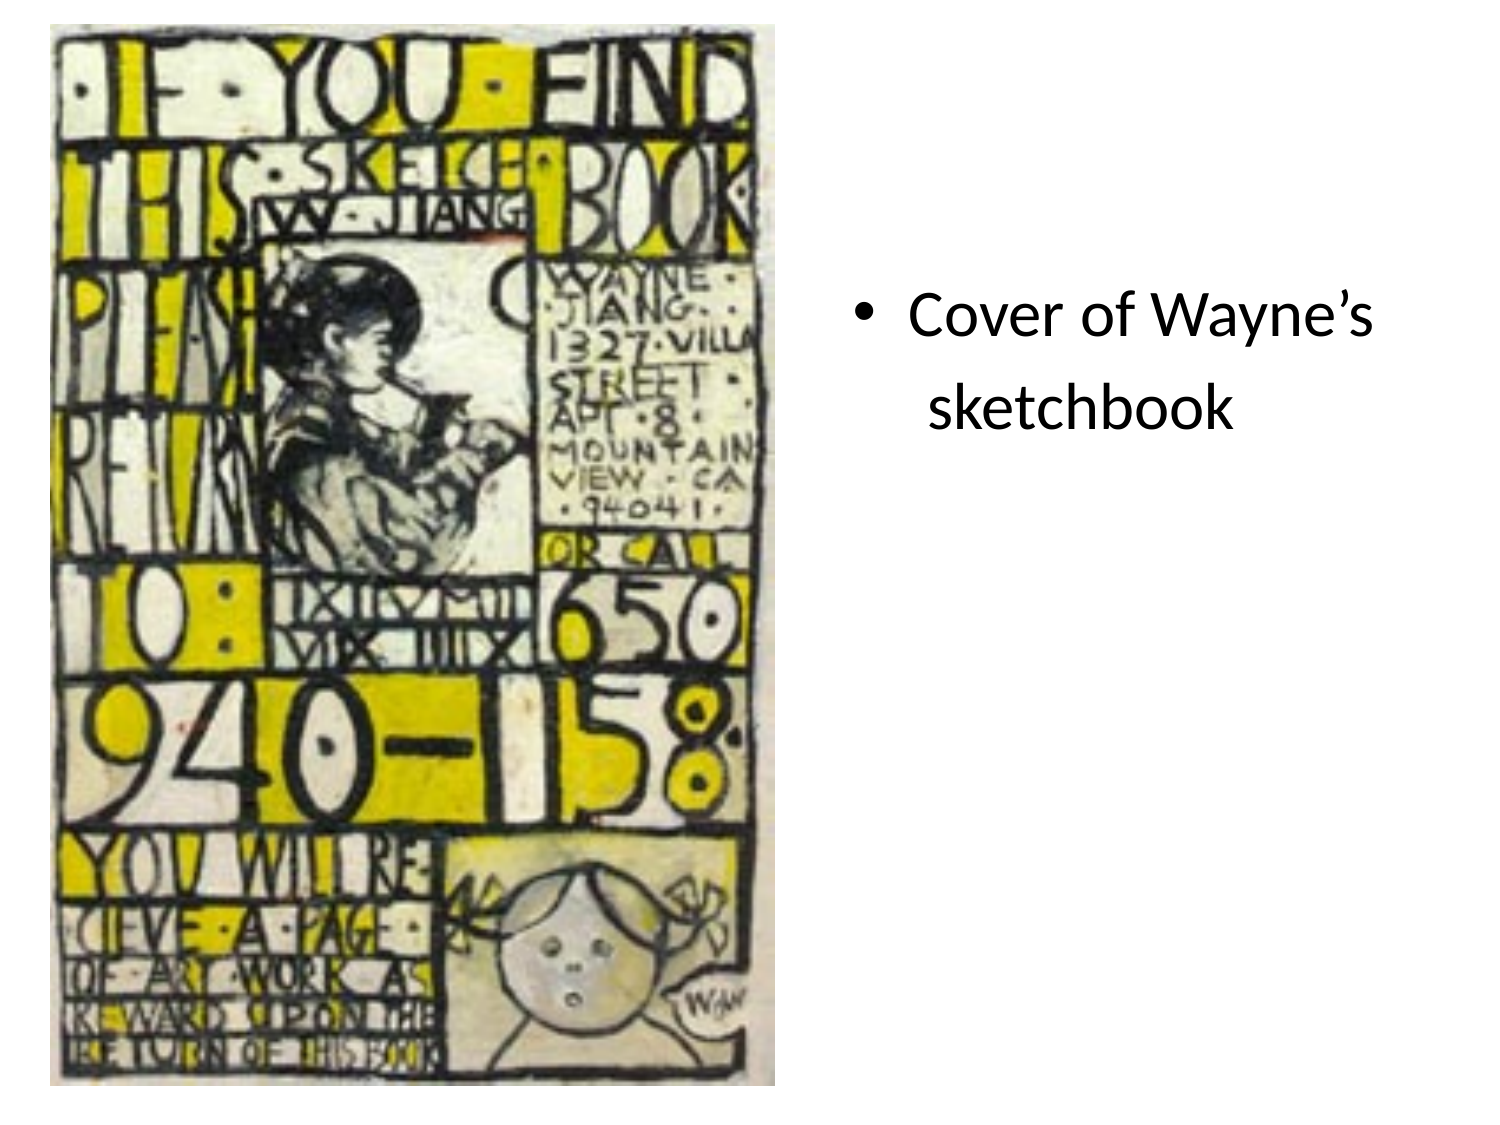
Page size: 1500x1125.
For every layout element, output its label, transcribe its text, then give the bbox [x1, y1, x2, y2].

picture [49, 24, 776, 1087]
list Cover of Wayne’s sketchbook [837, 262, 1500, 1005]
